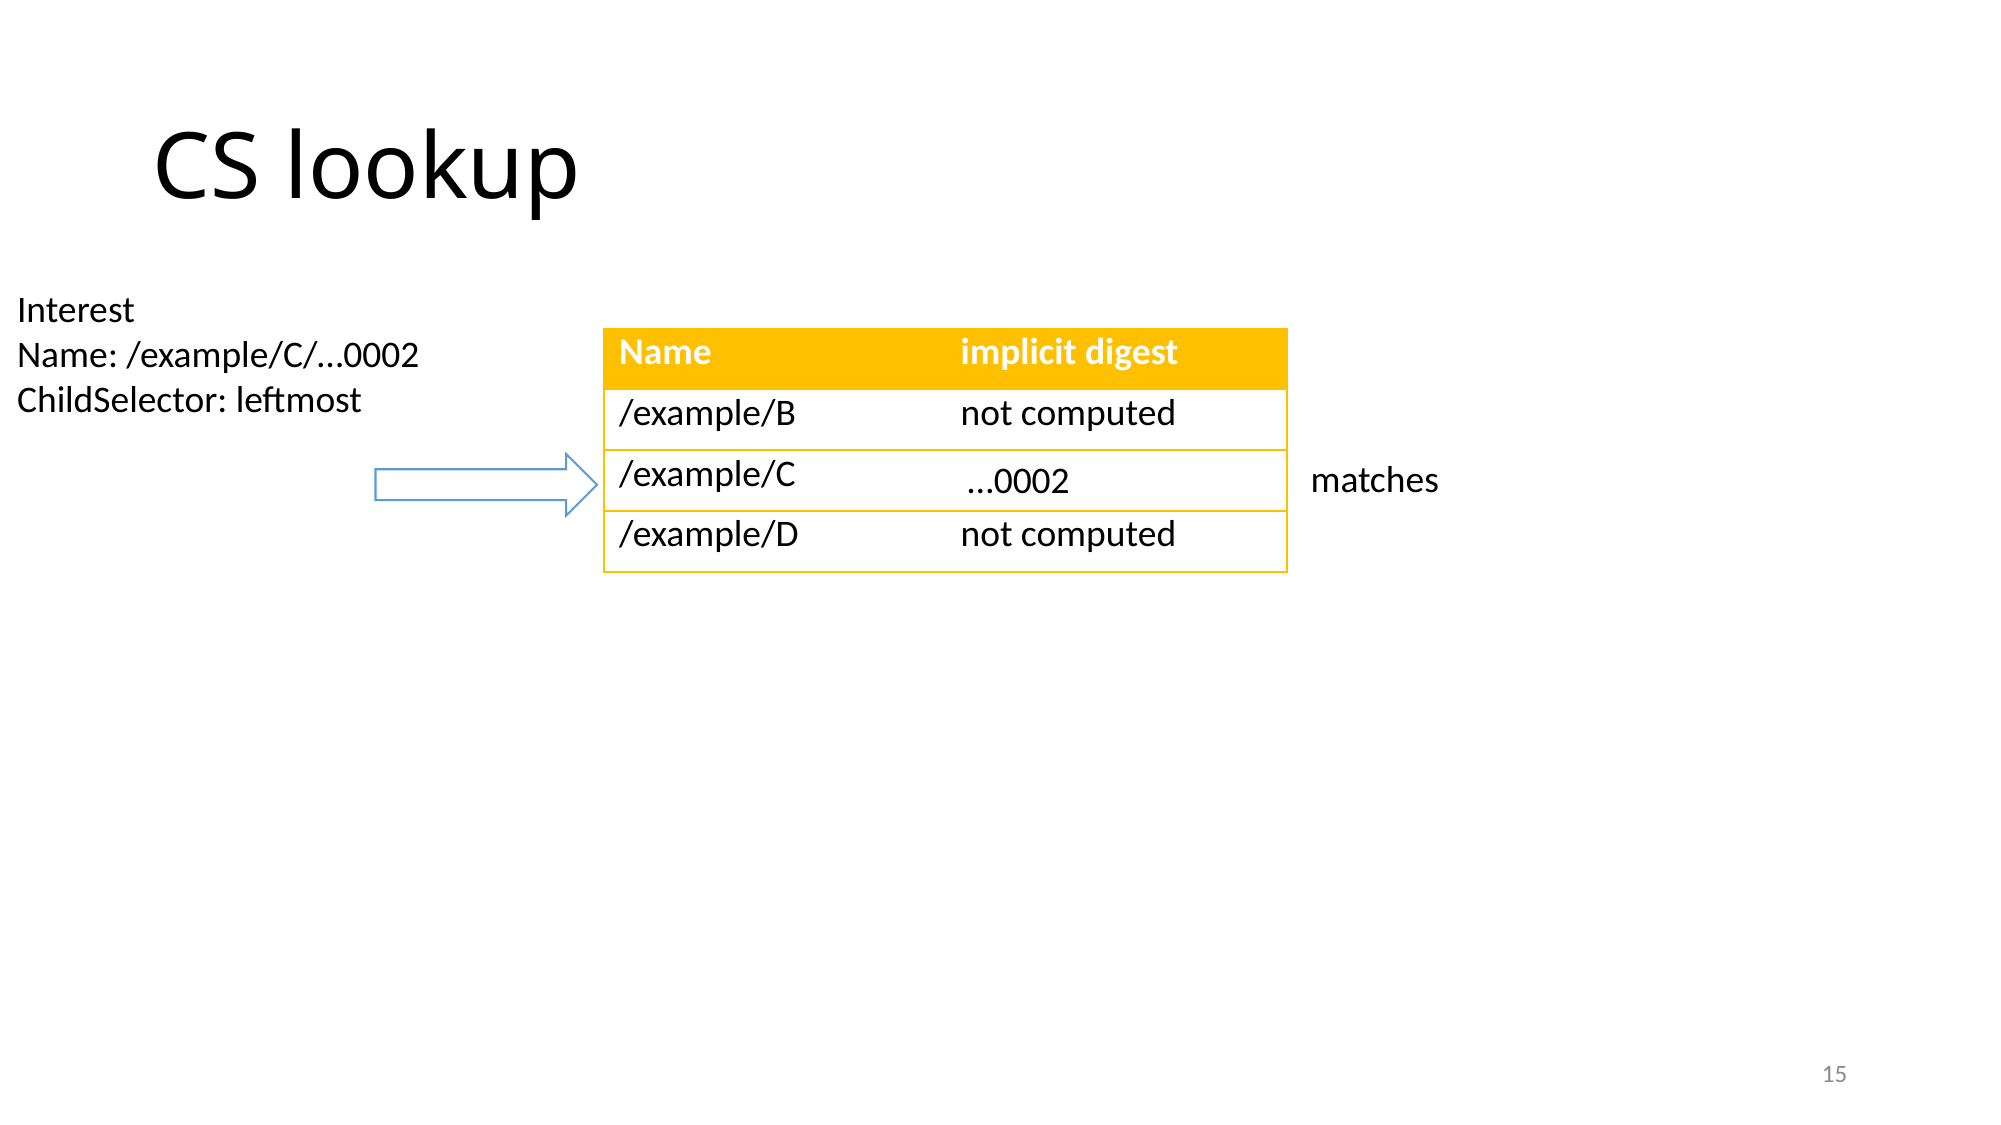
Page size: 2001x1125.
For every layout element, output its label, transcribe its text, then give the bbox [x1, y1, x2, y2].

text_box …0002 [952, 453, 1271, 504]
table_cell not computed [946, 451, 1286, 510]
table_cell /example/D [605, 512, 946, 571]
table_cell not computed [946, 390, 1286, 449]
title CS lookup [137, 59, 1863, 278]
table_cell /example/C [605, 451, 946, 510]
table_header implicit digest [946, 329, 1286, 389]
text_box Interest Name: /example/C/…0002 ChildSelector: leftmost [2, 277, 435, 427]
table_cell /example/B [605, 390, 946, 449]
text_box matches [1295, 448, 1455, 508]
table_header Name [605, 329, 946, 389]
text_box [374, 451, 599, 519]
slide_number 15 [1412, 1042, 1863, 1103]
table_cell not computed [946, 512, 1286, 571]
